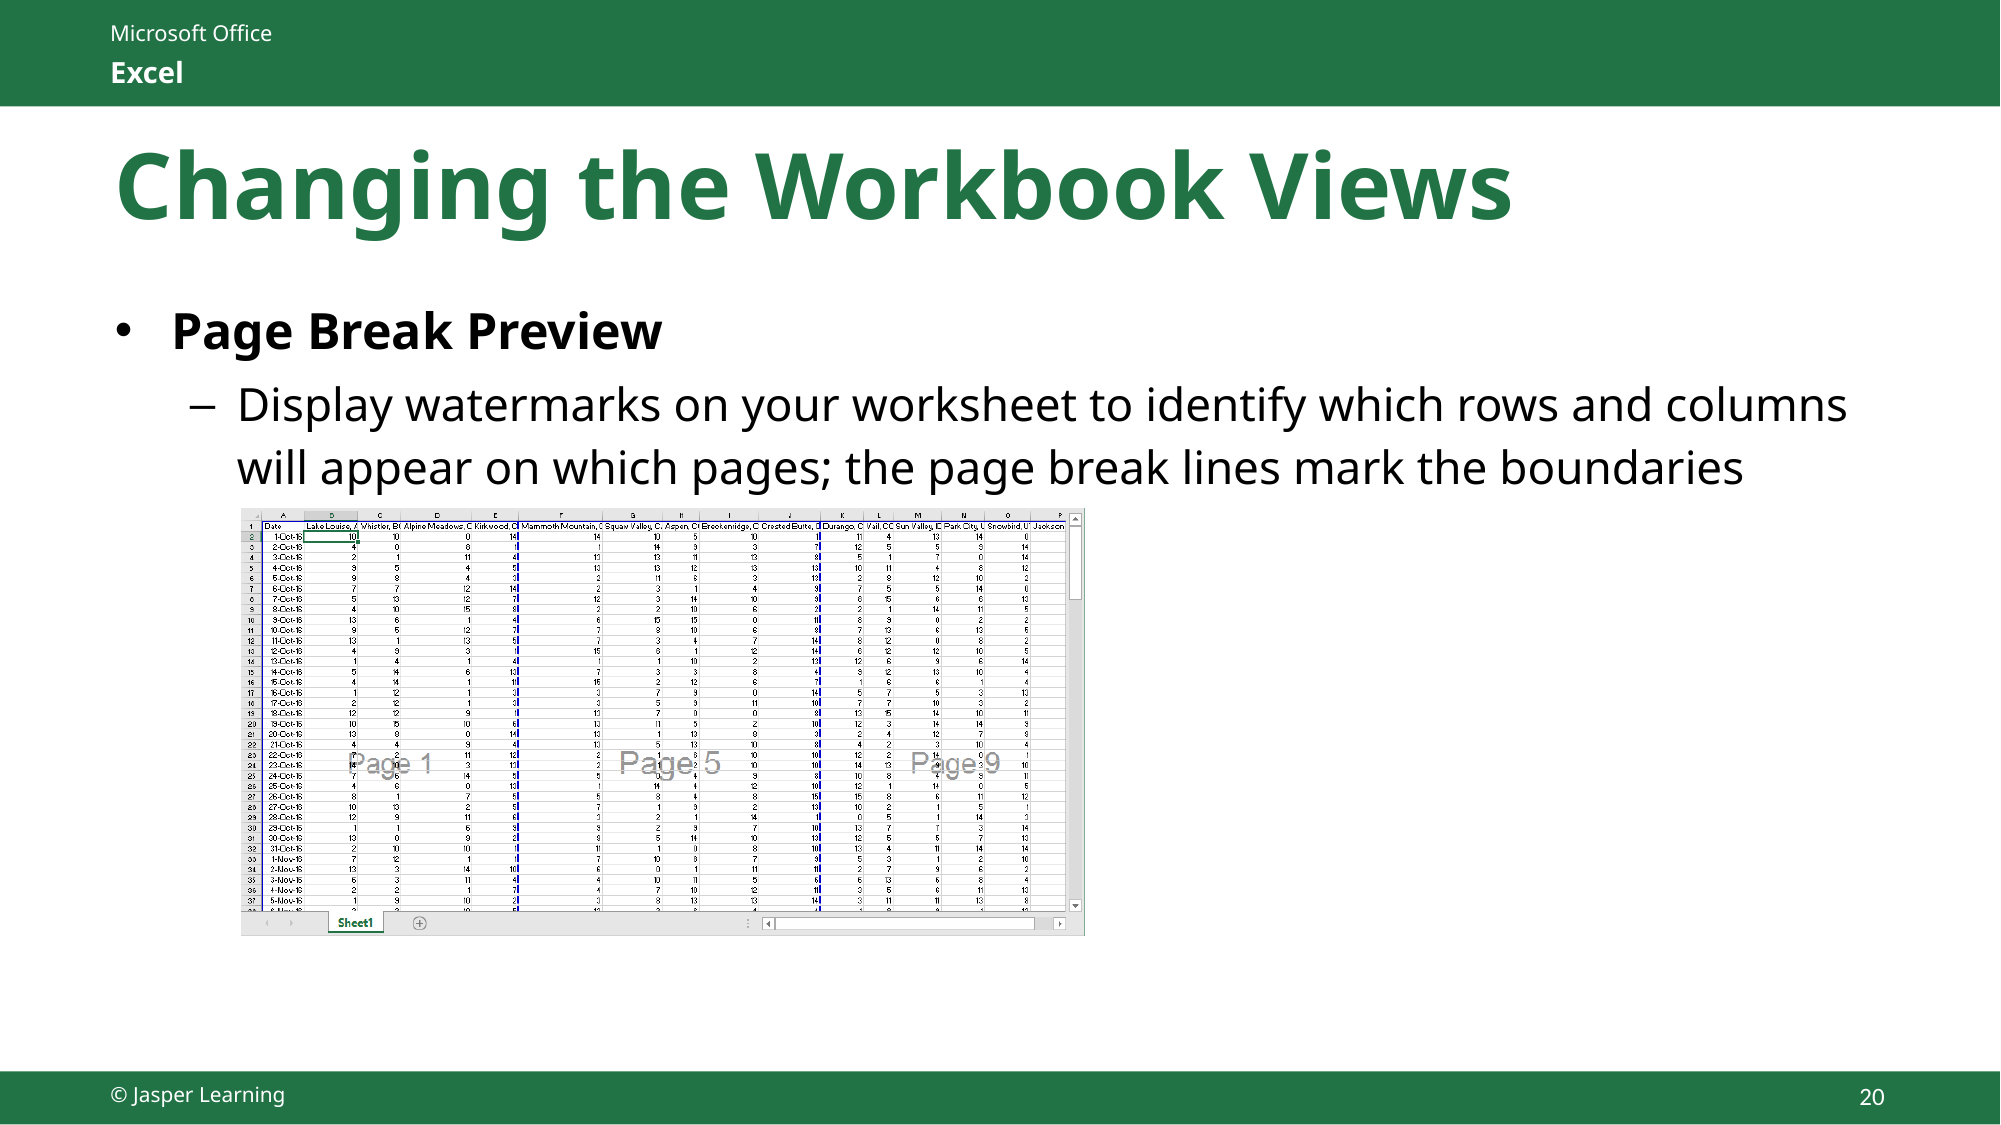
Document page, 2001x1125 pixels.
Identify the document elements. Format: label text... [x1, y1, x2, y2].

picture [240, 508, 1085, 936]
title Changing the Workbook Views [99, 118, 1866, 248]
slide_number 20 [1433, 1065, 1900, 1125]
list Page Break Preview​ Display watermarks on your worksheet to identify which rows and columns will appear on which pages; the page break lines mark the boundaries [99, 283, 1900, 1026]
footer © Jasper Learning [95, 1065, 729, 1125]
